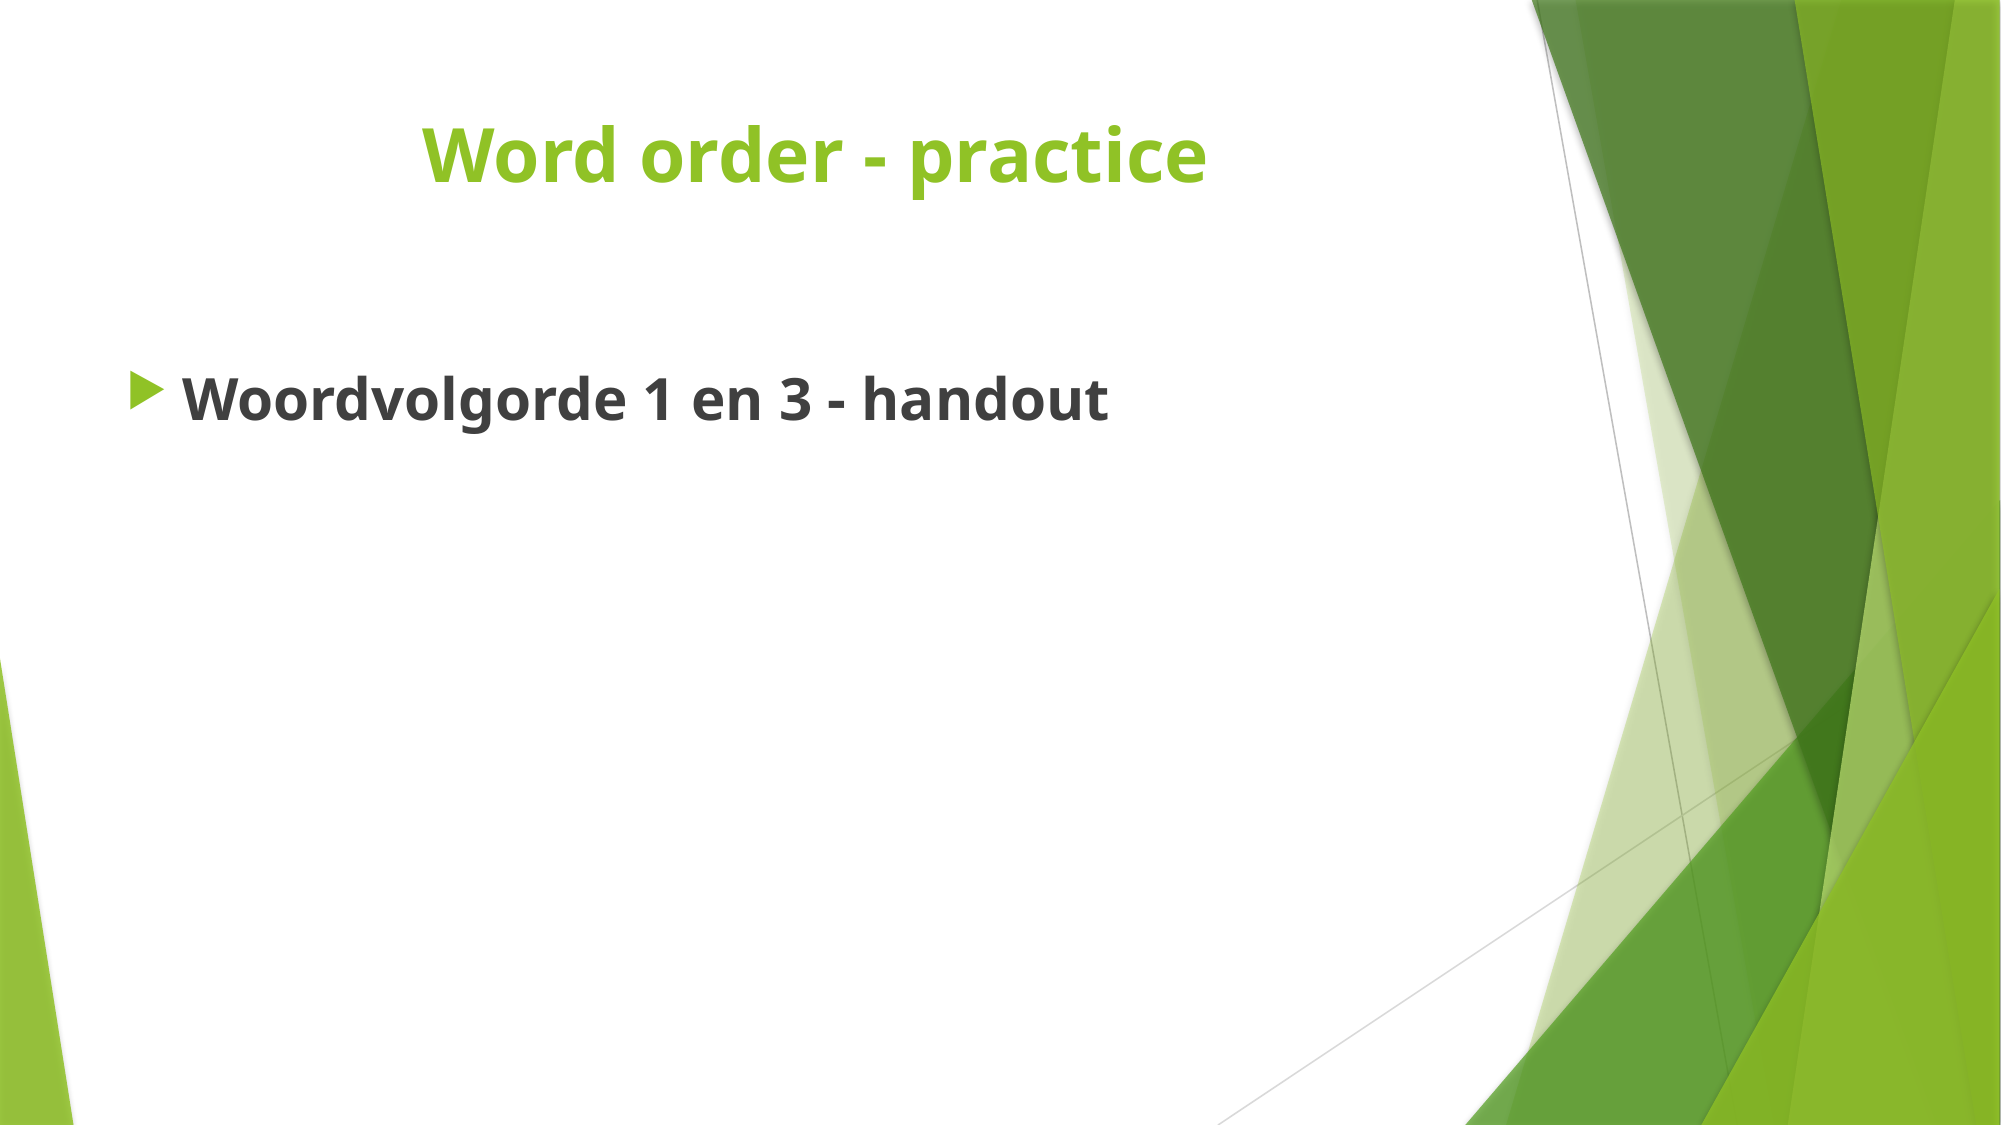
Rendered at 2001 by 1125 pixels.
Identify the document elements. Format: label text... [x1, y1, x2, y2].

title Word order - practice [111, 99, 1522, 317]
list Woordvolgorde 1 en 3 - handout [111, 354, 1522, 992]
